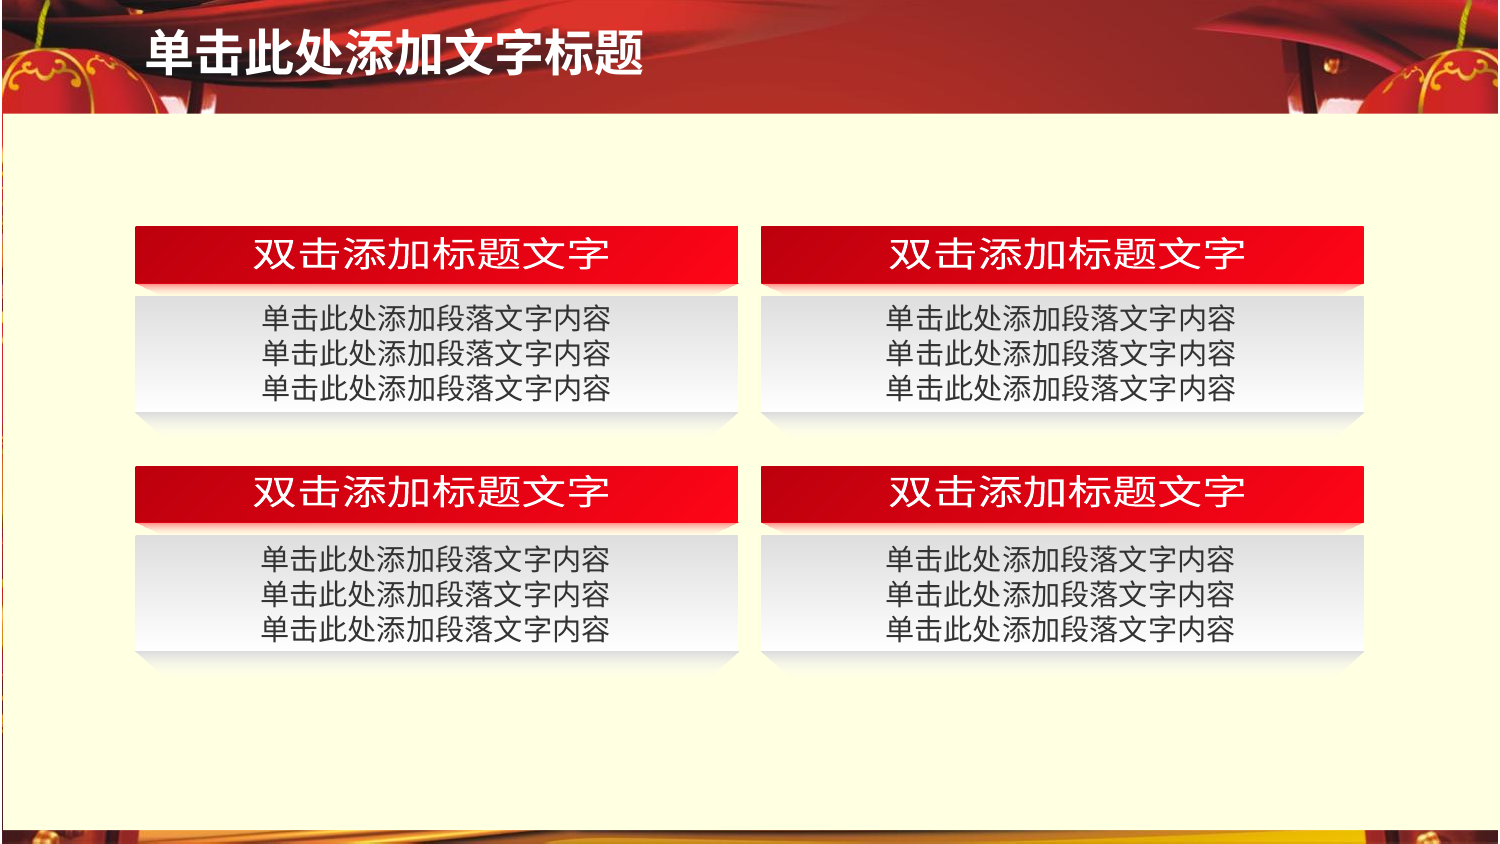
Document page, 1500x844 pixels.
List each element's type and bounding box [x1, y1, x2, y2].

text_box [134, 466, 738, 678]
text_box [759, 226, 1364, 439]
picture [2, 0, 1498, 844]
text_box [760, 466, 1364, 678]
text_box [135, 226, 738, 439]
